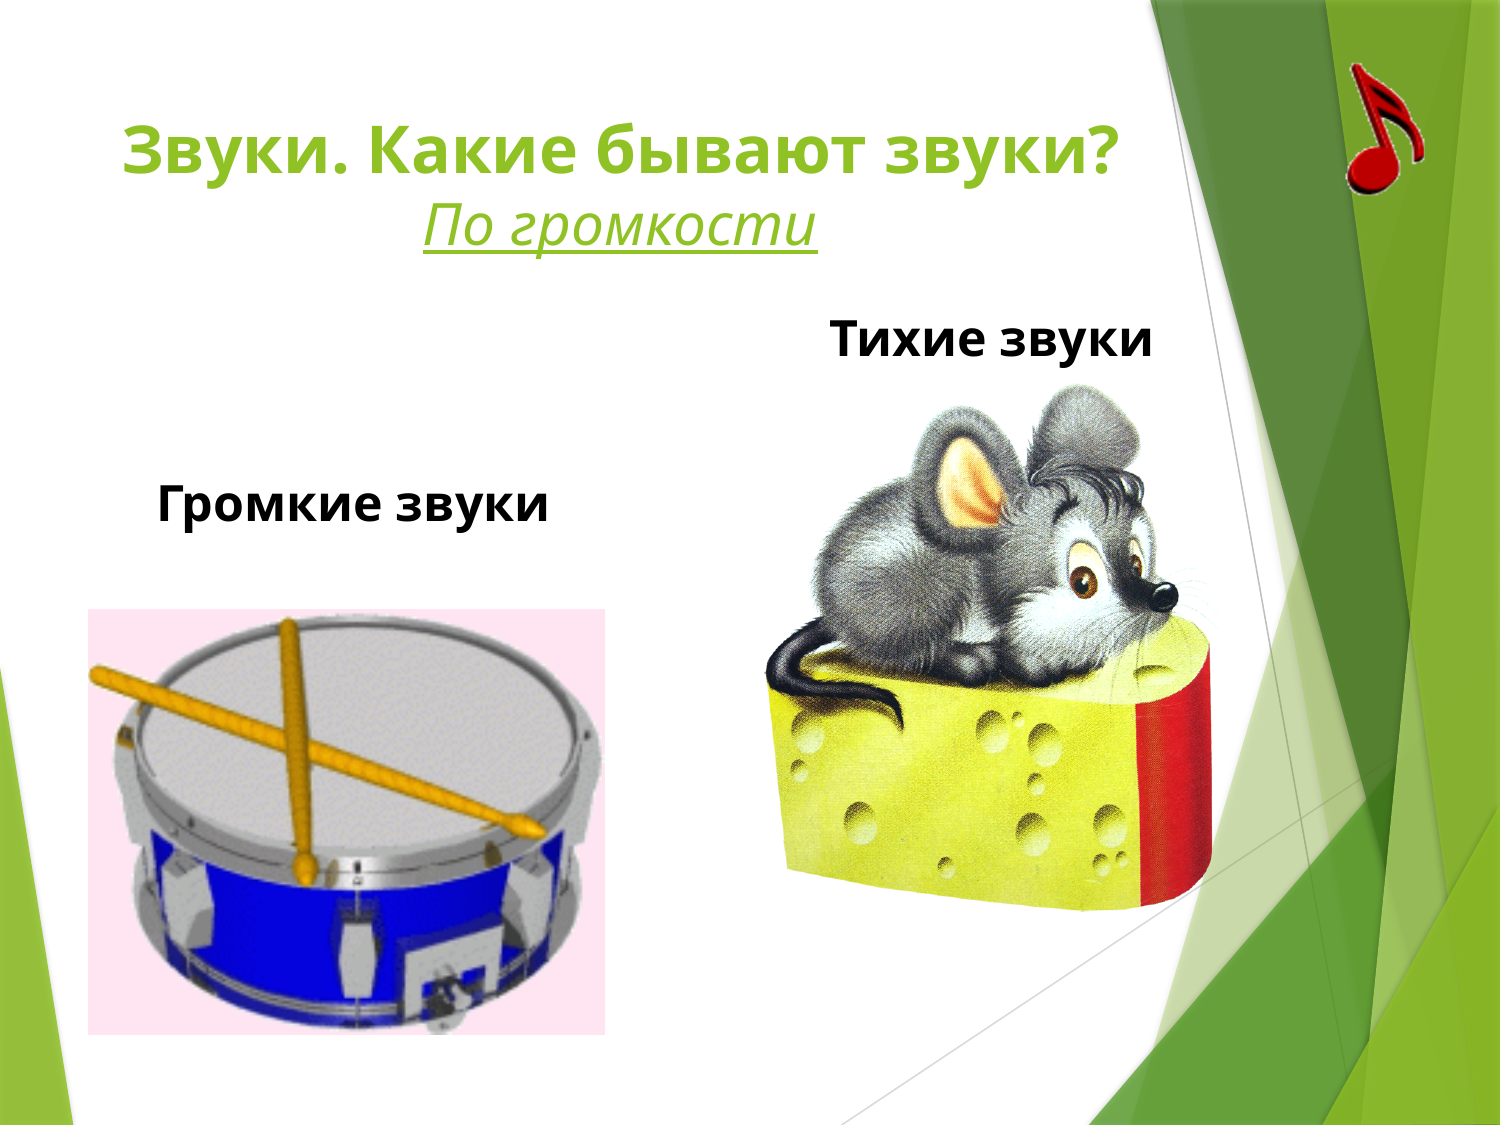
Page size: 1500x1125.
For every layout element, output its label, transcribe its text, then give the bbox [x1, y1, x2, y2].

list Тихие звуки [738, 302, 1247, 374]
picture [1328, 53, 1454, 209]
list Громкие звуки [99, 444, 607, 539]
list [761, 372, 1226, 917]
title Звуки. Какие бывают звуки? По громкости [99, 99, 1142, 317]
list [87, 609, 606, 1036]
